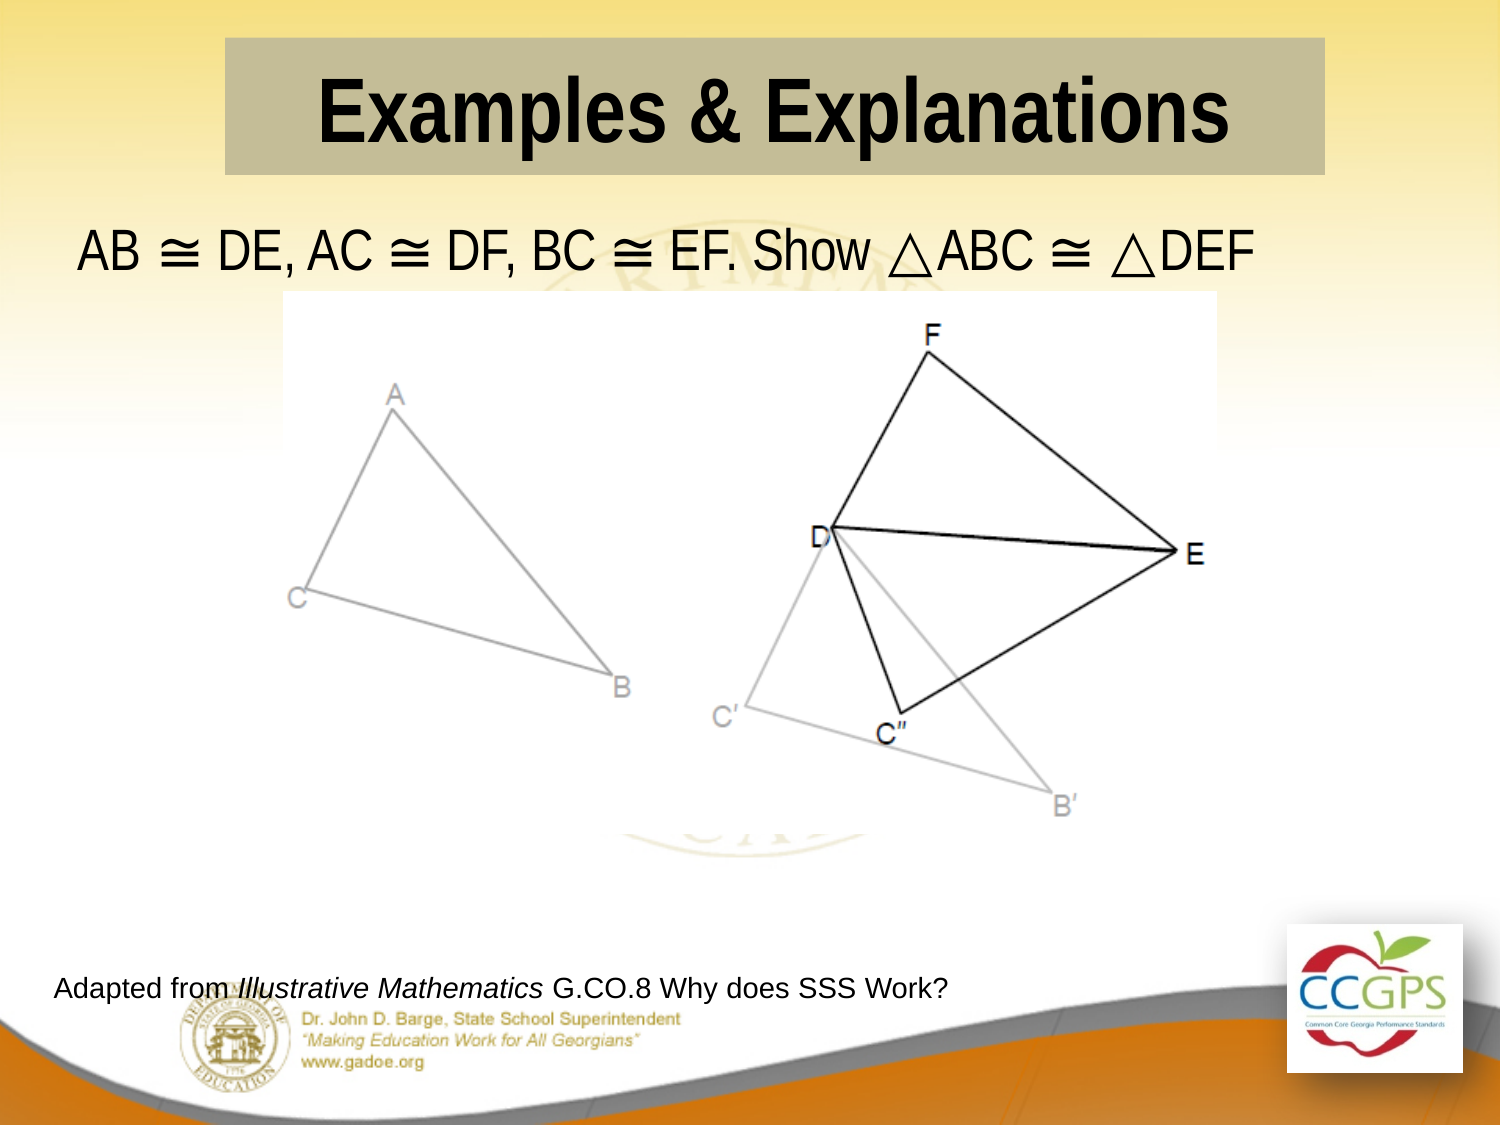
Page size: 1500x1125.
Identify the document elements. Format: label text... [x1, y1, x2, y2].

title Examples & Explanations [224, 37, 1326, 176]
picture [0, 0, 1500, 1125]
subtitle AB ≅ DE, AC ≅ DF, BC ≅ EF. Show △ABC ≅ △DEF [62, 187, 1426, 926]
text_box Adapted from Illustrative Mathematics G.CO.8 Why does SSS Work? [38, 961, 965, 1012]
